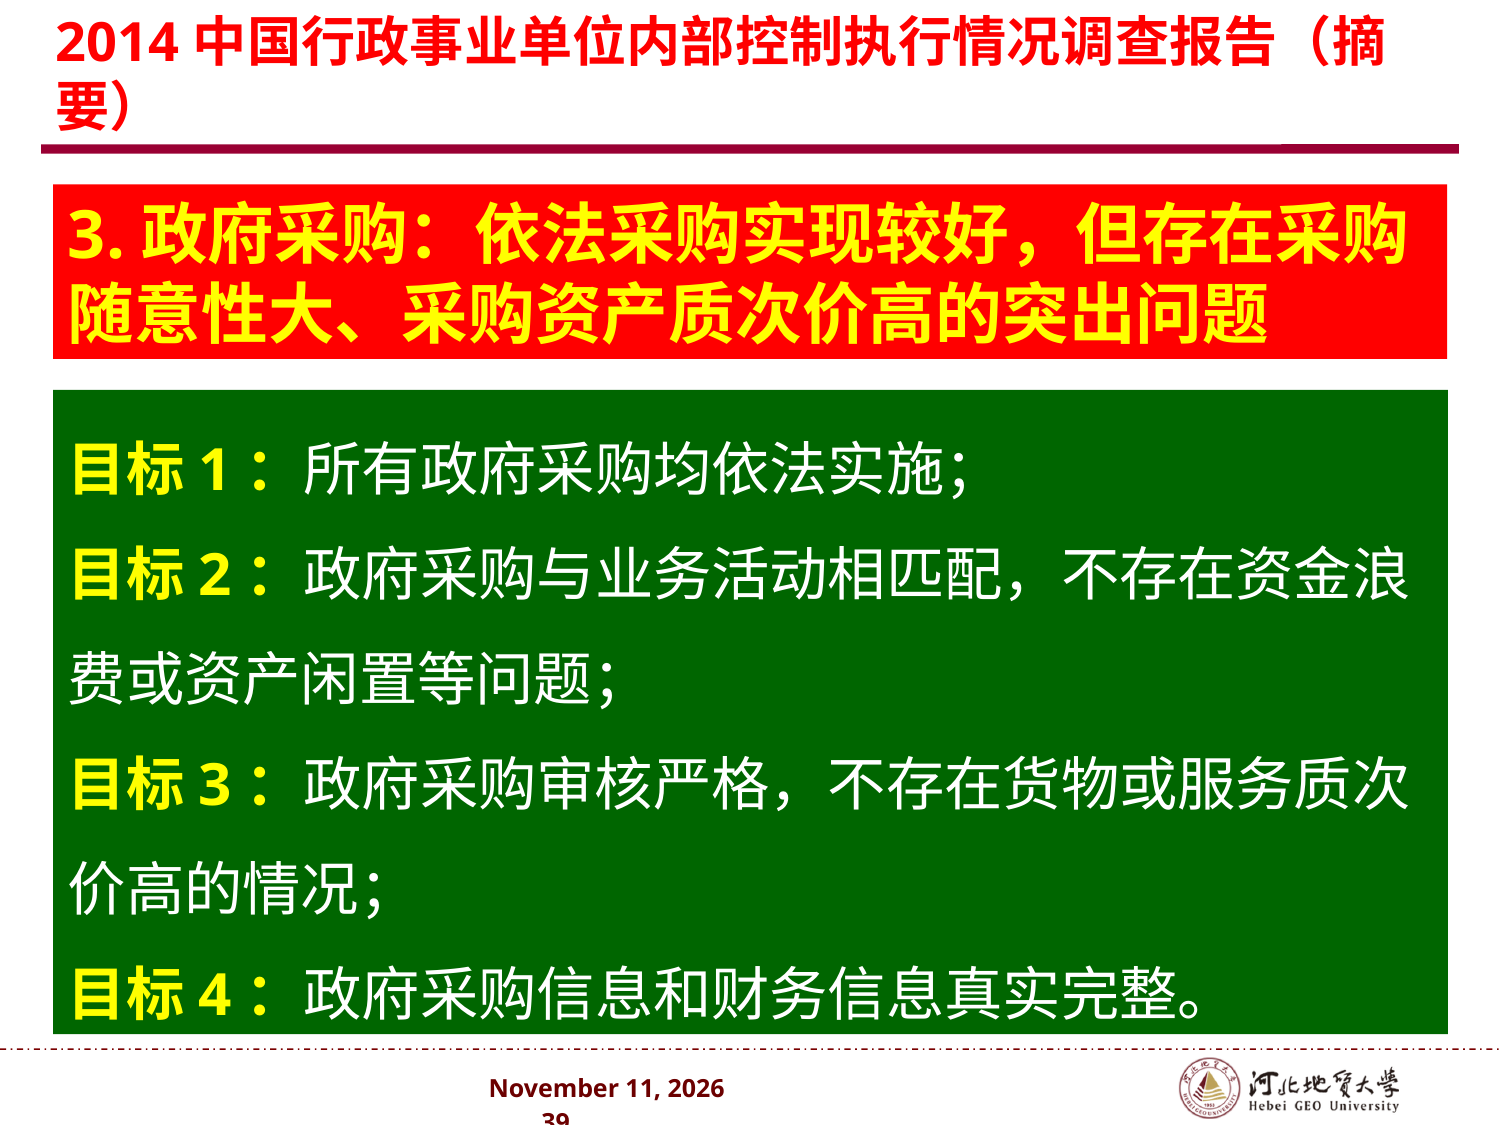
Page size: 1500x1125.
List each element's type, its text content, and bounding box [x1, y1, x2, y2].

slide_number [473, 1064, 990, 1109]
text_box 3.政府采购：依法采购实现较好，但存在采购随意性大、采购资产质次价高的突出问题 [53, 184, 1448, 359]
title 2014中国行政事业单位内部控制执行情况调查报告（摘要） [40, 18, 1460, 126]
text_box 目标1：所有政府采购均依法实施； 目标2：政府采购与业务活动相匹配，不存在资金浪费或资产闲置等问题； 目标3：政府采购审核严格，不存在货物或服务质次价高的情况； 目标4：政府采购信息和财务信息真实完整。 [53, 389, 1448, 1035]
picture [1159, 1049, 1420, 1125]
